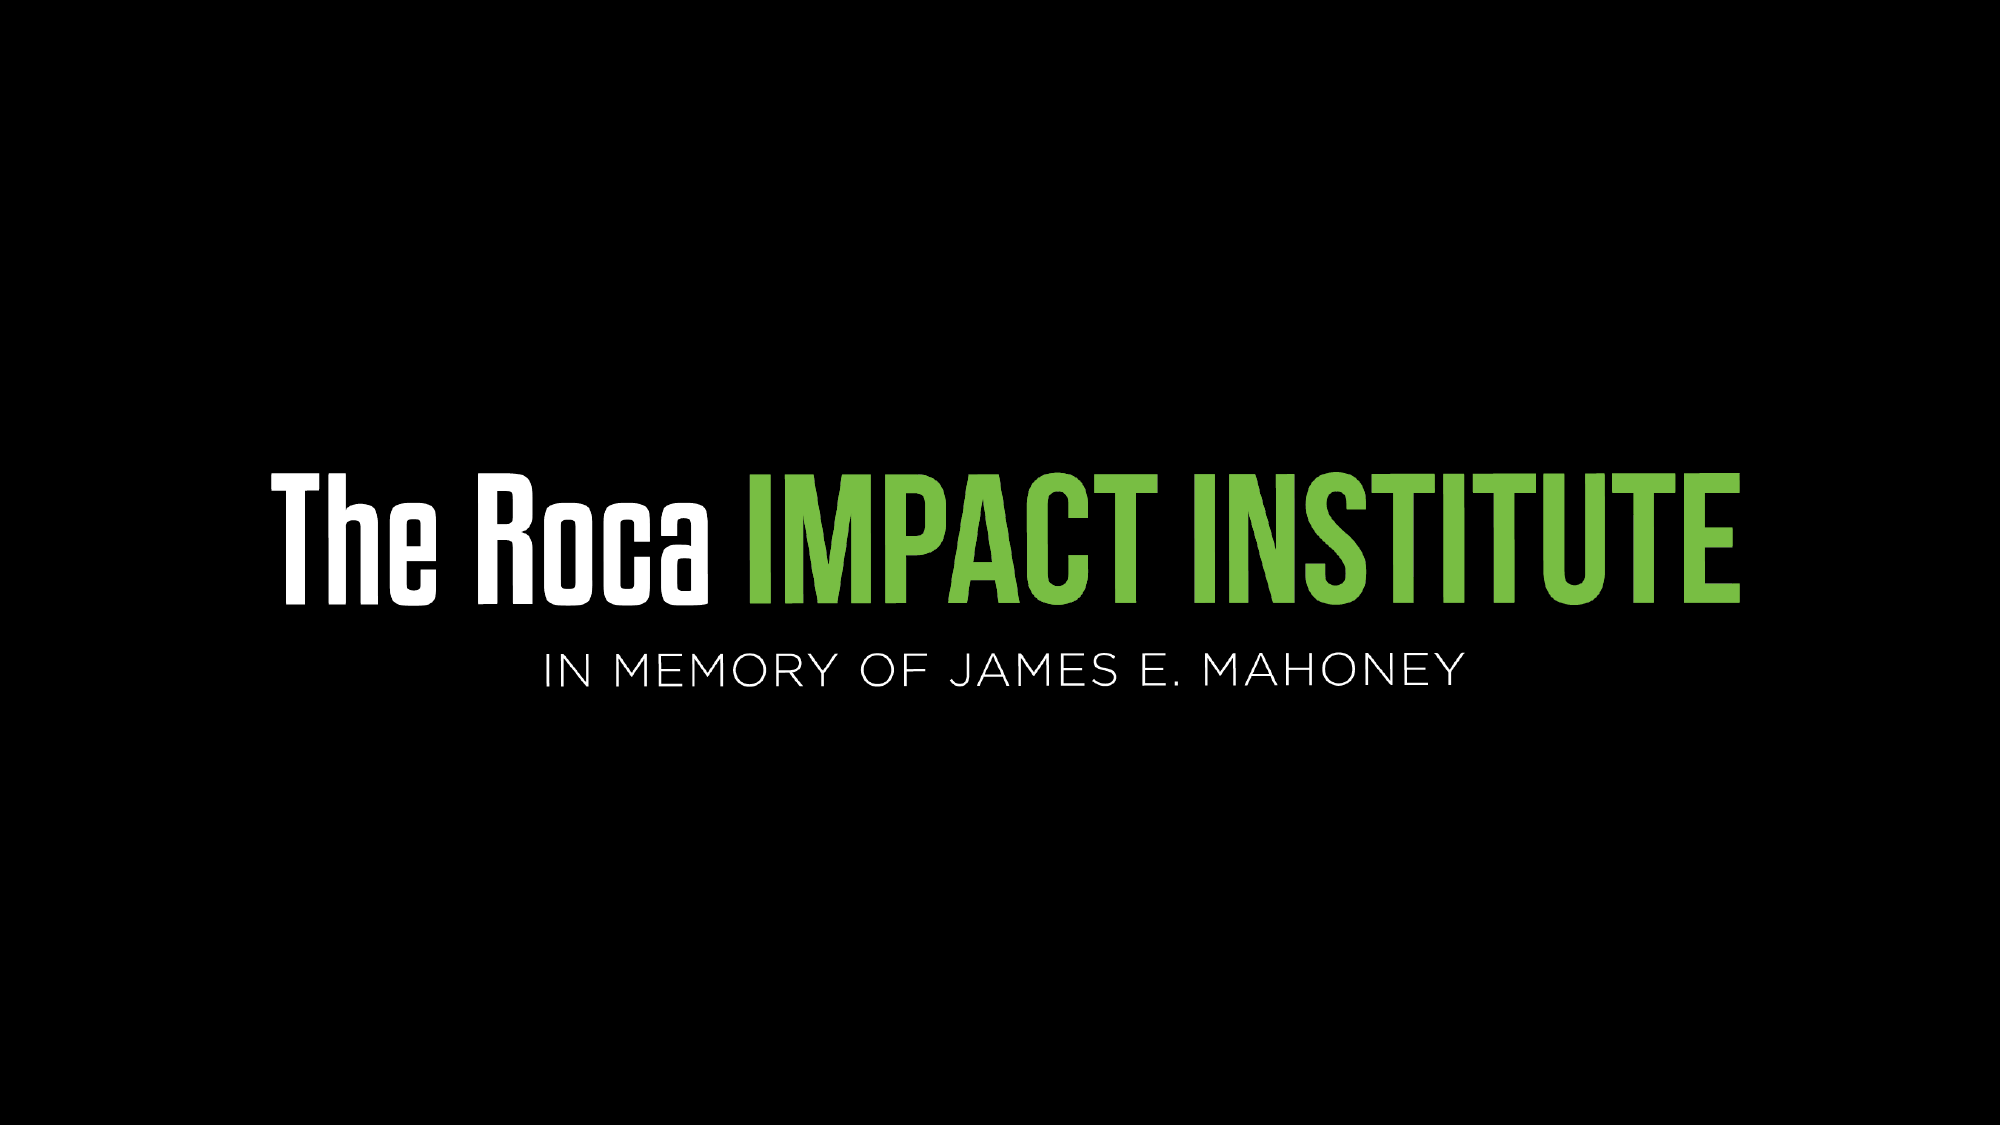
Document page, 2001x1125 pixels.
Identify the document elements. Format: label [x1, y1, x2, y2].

picture [70, 427, 1959, 709]
